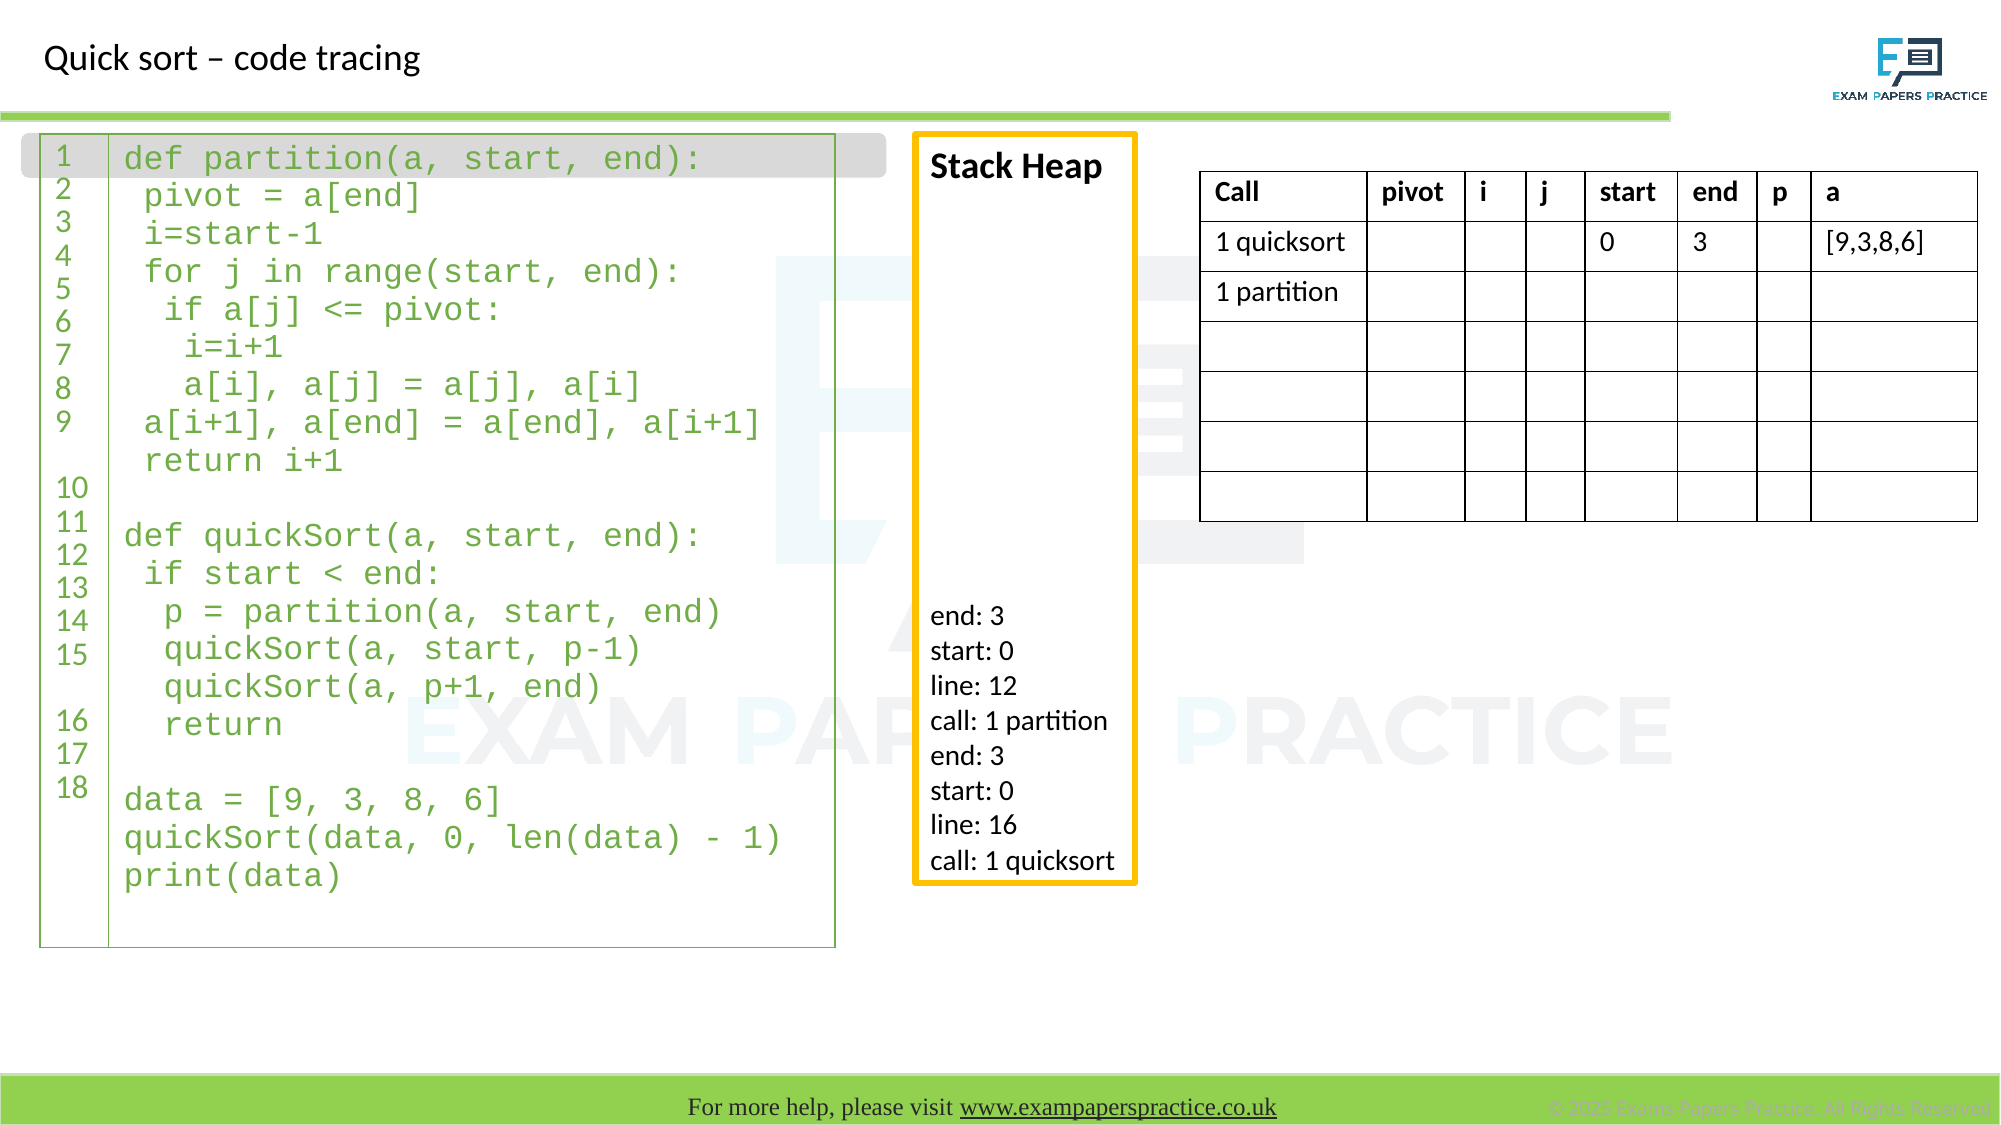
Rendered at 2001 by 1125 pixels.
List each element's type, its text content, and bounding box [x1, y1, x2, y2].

table_cell [1466, 472, 1525, 521]
table_cell [1527, 372, 1584, 421]
table_cell [1466, 422, 1525, 471]
table_cell [1201, 422, 1366, 471]
table_cell [1586, 372, 1677, 421]
table_cell [1368, 222, 1464, 271]
table_cell 1 partition [1201, 272, 1366, 321]
table_cell [1812, 372, 1977, 421]
table_cell [1758, 422, 1810, 471]
table_cell [1368, 472, 1464, 521]
table_cell [1812, 272, 1977, 321]
text_box Quick sort – code tracing [28, 25, 1072, 86]
table_header pivot [1368, 172, 1464, 221]
table_cell [1758, 322, 1810, 371]
table_header i [1466, 172, 1525, 221]
table_cell [1527, 222, 1584, 271]
table_cell [1678, 322, 1756, 371]
table_cell [1812, 472, 1977, 521]
table_cell [1527, 272, 1584, 321]
table_cell [1758, 222, 1810, 271]
table_cell [9,3,8,6] [1812, 222, 1977, 271]
table_cell [1586, 322, 1677, 371]
table_cell [1758, 472, 1810, 521]
table_cell [1466, 322, 1525, 371]
table_cell [1527, 472, 1584, 521]
text_box [21, 132, 887, 178]
table_cell [1586, 422, 1677, 471]
table_cell [1812, 322, 1977, 371]
table_header p [1758, 172, 1810, 221]
table_cell [1201, 472, 1366, 521]
table_header end [1678, 172, 1756, 221]
table_cell [1586, 472, 1677, 521]
table_cell 0 [1586, 222, 1677, 271]
table_cell [1678, 472, 1756, 521]
table_cell [1201, 372, 1366, 421]
table_cell [1758, 372, 1810, 421]
table_cell [1527, 422, 1584, 471]
table_header start [1586, 172, 1677, 221]
table_cell [1368, 422, 1464, 471]
table_header def partition(a, start, end): pivot = a[end] i=start-1 for j in range(start, end): if a[j] <= pivot: i=i+1 a[i], a[j] = a[j], a[i] a[i+1], a[end] = a[end], a[i+1] return i+1 def quickSort(a, start, end): if start < end: p = partition(a, start, end) quickSort(a, start, p-1) quickSort(a, p+1, end) return data = [9, 3, 8, 6] quickSort(data, 0, len(data) - 1) print(data) [109, 135, 834, 947]
table_cell [1368, 372, 1464, 421]
table_cell 3 [1678, 222, 1756, 271]
table_cell [1527, 322, 1584, 371]
table_cell [1201, 322, 1366, 371]
table_cell [1758, 272, 1810, 321]
table_cell [1678, 372, 1756, 421]
table_cell [1466, 272, 1525, 321]
table_cell [1368, 322, 1464, 371]
table_cell [1812, 422, 1977, 471]
table_cell [1466, 372, 1525, 421]
table_cell 1 quicksort [1201, 222, 1366, 271]
table_header j [1527, 172, 1584, 221]
table_header a [1812, 172, 1977, 221]
table_cell [1466, 222, 1525, 271]
table_cell [1678, 272, 1756, 321]
table_cell [1586, 272, 1677, 321]
table_header 1 2 3 4 5 6 7 8 9 10 11 12 13 14 15 16 17 18 [41, 135, 108, 947]
table_cell [1678, 422, 1756, 471]
text_box Stack Heap end: 3 start: 0 line: 12 call: 1 partition end: 3 start: 0 line: 16 call: 1 quicksort [915, 133, 1135, 884]
table_header Call [1201, 172, 1366, 221]
table_cell [1368, 272, 1464, 321]
